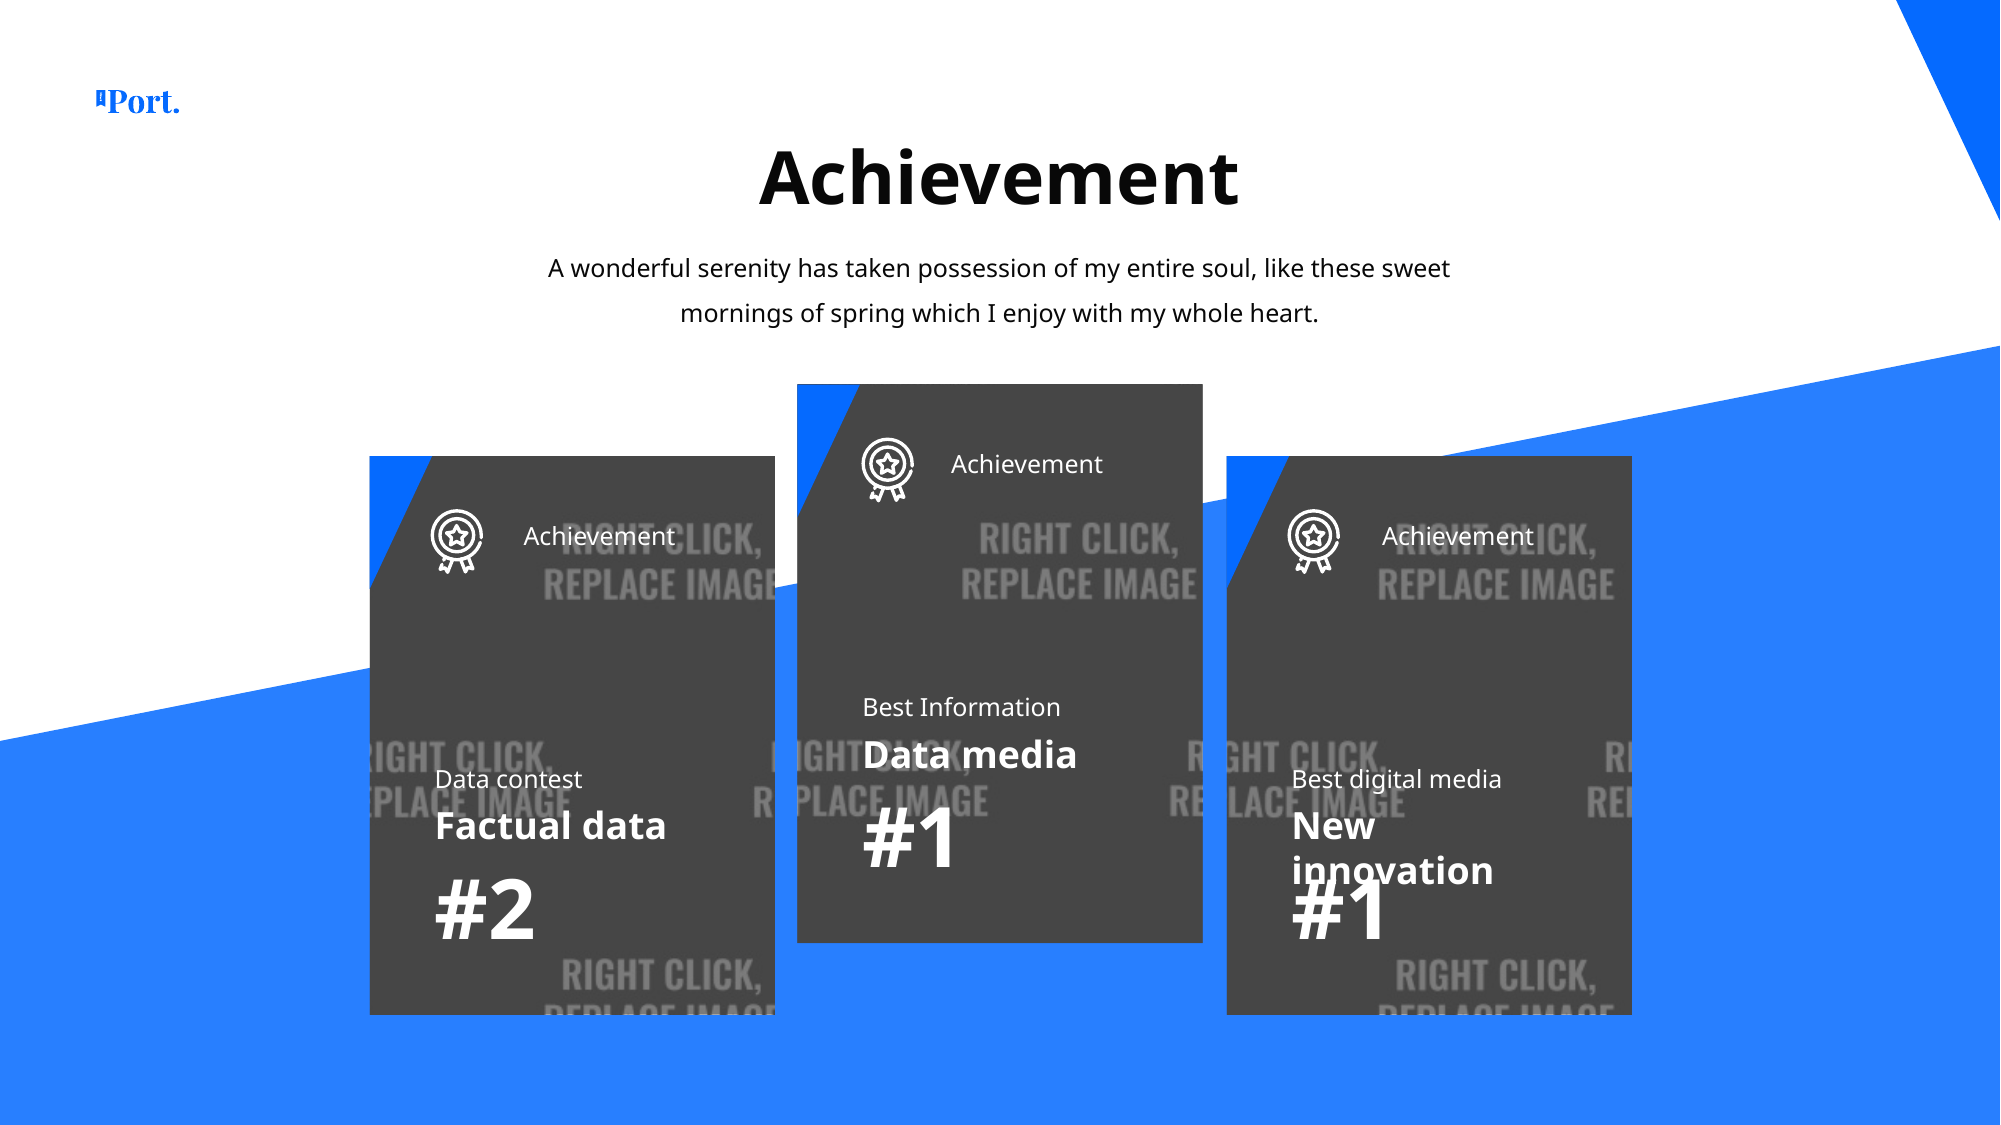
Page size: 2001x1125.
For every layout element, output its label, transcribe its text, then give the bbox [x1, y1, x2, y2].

list Achievement [513, 118, 1487, 230]
picture [369, 456, 775, 1015]
picture [797, 384, 1203, 944]
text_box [432, 510, 482, 573]
text_box [0, 344, 2000, 1125]
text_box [863, 439, 913, 501]
text_box A wonderful serenity has taken possession of my entire soul, like these sweet mornings of spring which I enjoy with my whole heart. [498, 230, 1502, 336]
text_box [1289, 510, 1339, 573]
picture [1226, 456, 1632, 1015]
